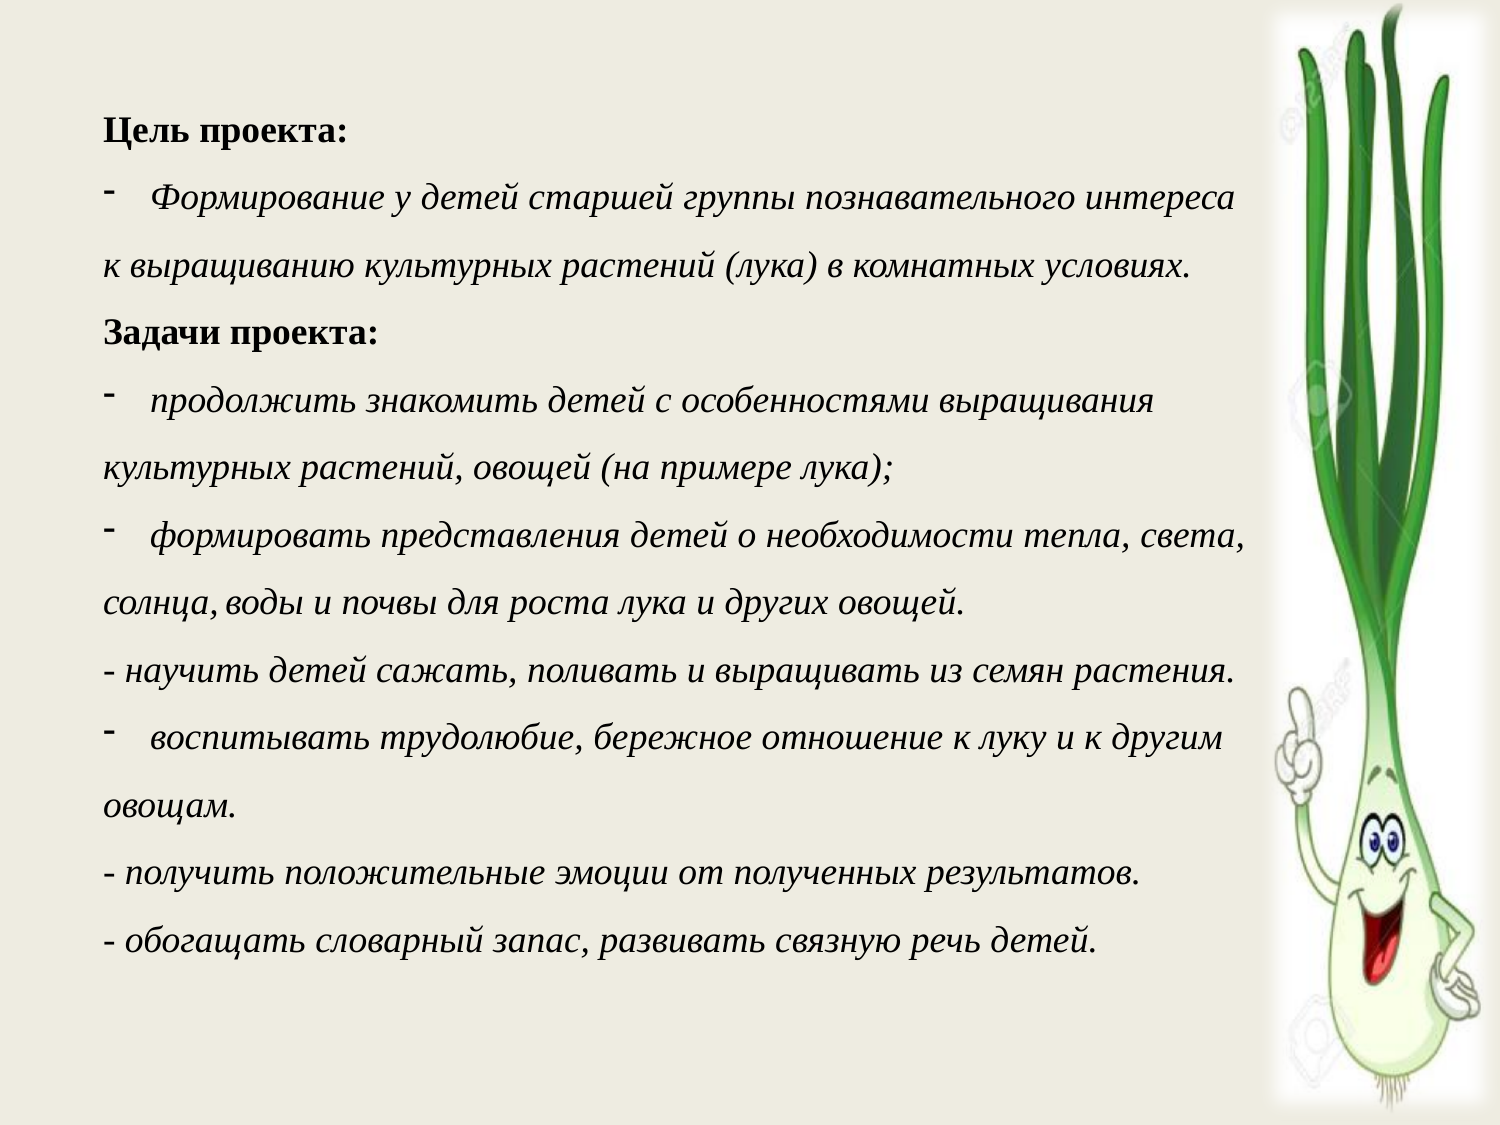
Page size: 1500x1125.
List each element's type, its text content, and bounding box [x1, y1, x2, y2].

text_box Цель проекта: Формирование у детей старшей группы познавательного интереса к выращиванию культурных растений (лука) в комнатных условиях. Задачи проекта: продолжить знакомить детей с особенностями выращивания культурных растений, овощей (на примере лука); формировать представления детей о необходимости тепла, света, солнца, воды и почвы для роста лука и других овощей. - научить детей сажать, поливать и выращивать из семян растения. воспитывать трудолюбие, бережное отношение к луку и к другим овощам. - получить положительные эмоции от полученных результатов. - обогащать словарный запас, развивать связную речь детей. [88, 75, 1252, 1035]
picture [1257, 0, 1500, 1122]
